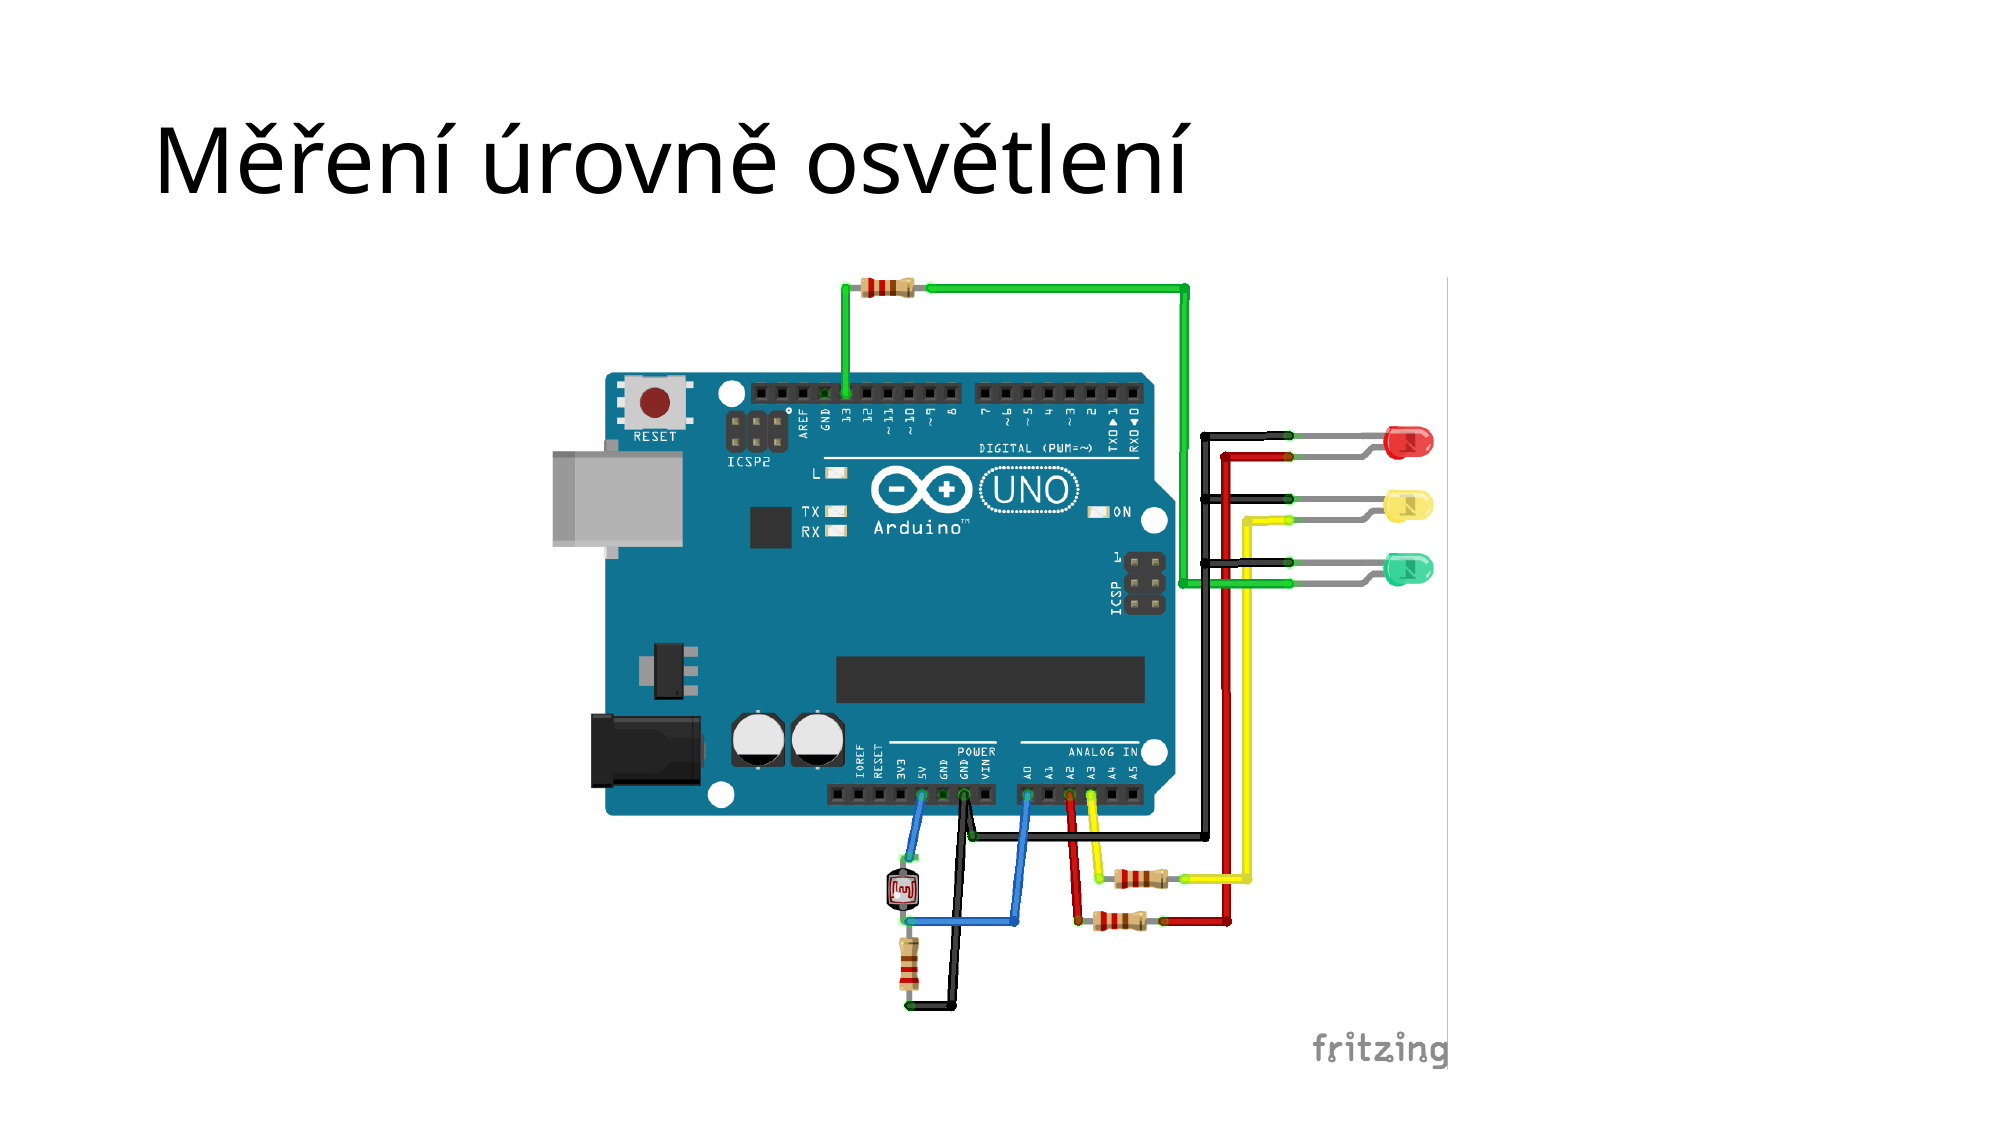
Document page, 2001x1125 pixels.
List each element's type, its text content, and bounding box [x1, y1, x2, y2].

title Měření úrovně osvětlení [137, 55, 1863, 273]
picture [552, 277, 1448, 1069]
